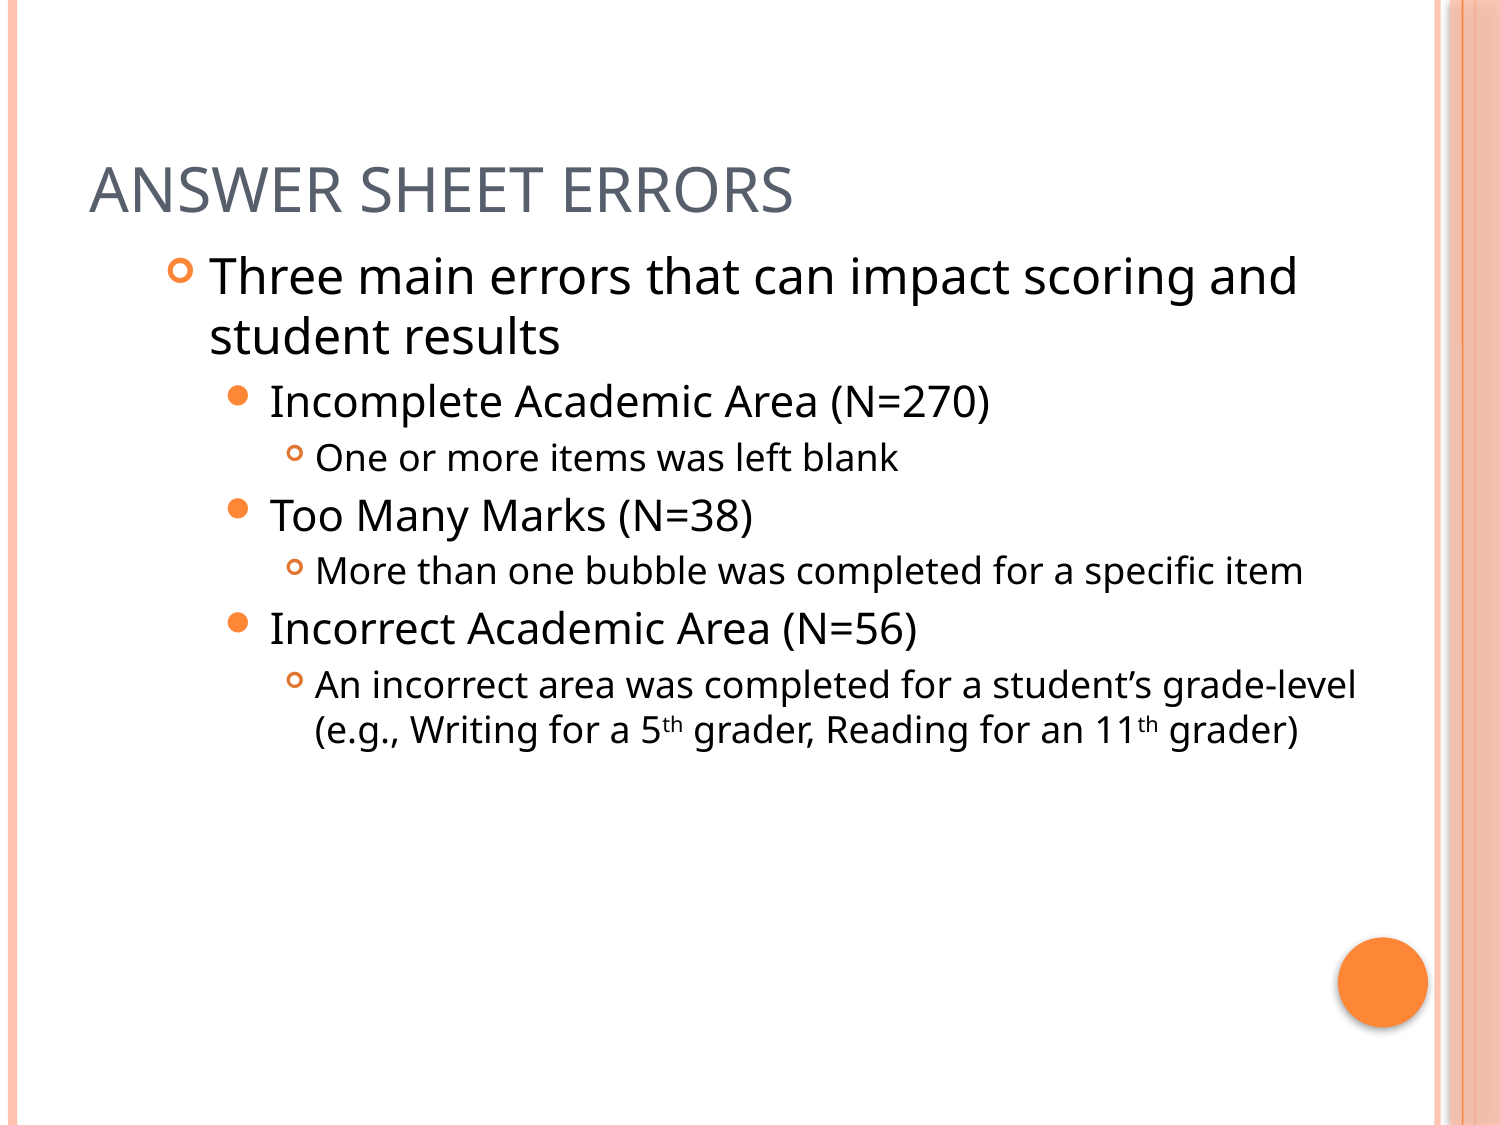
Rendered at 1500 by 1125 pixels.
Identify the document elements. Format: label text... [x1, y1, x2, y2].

list Three main errors that can impact scoring and student results Incomplete Academic Area (N=270) One or more items was left blank Too Many Marks (N=38) More than one bubble was completed for a specific item Incorrect Academic Area (N=56) An incorrect area was completed for a student’s grade-level (e.g., Writing for a 5th grader, Reading for an 11th grader) [150, 237, 1438, 1075]
title Answer Sheet Errors [75, 45, 1300, 233]
